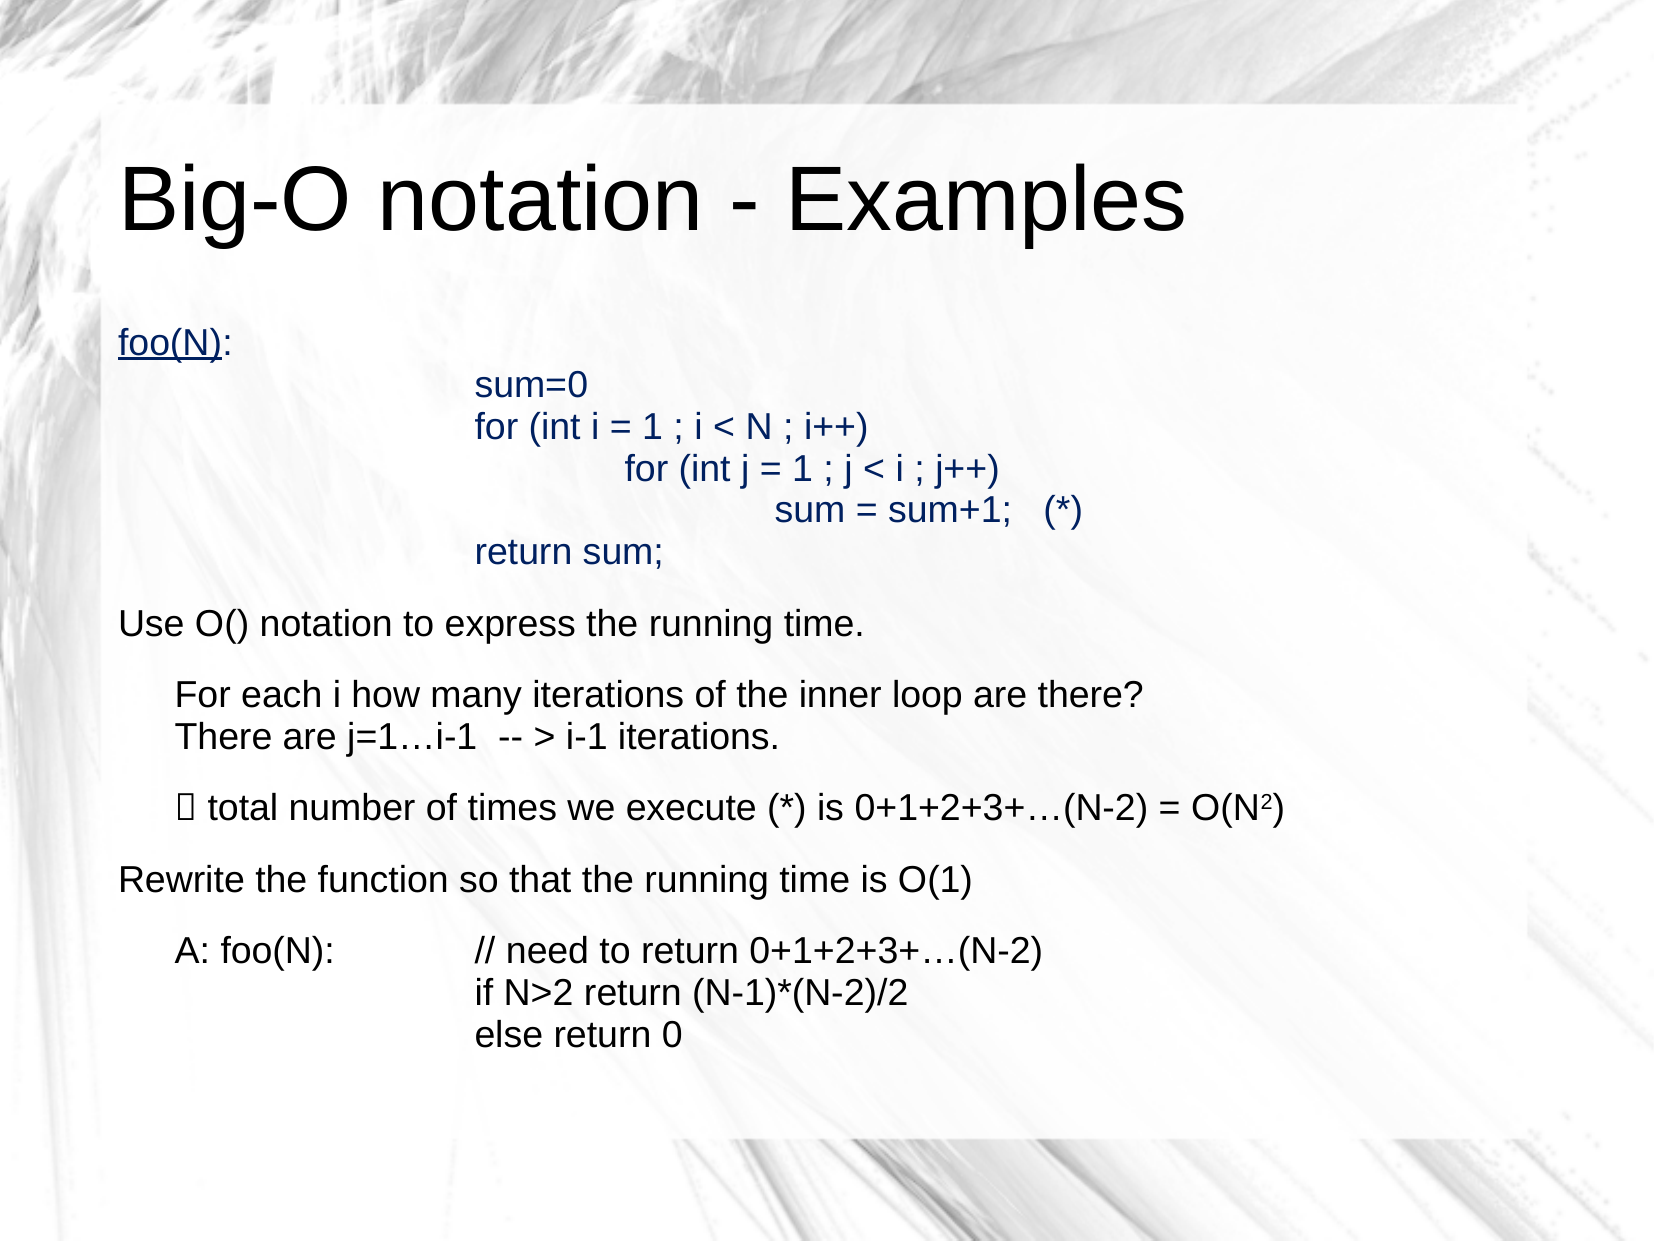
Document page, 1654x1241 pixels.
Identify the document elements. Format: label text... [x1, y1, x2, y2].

title Big-O notation - Examples [118, 112, 1506, 281]
list foo(N): sum=0 for (int i = 1 ; i < N ; i++) for (int j = 1 ; j < i ; j++) sum = sum+1; (*) return sum; Use O() notation to express the running time. For each i how many iterations of the inner loop are there? There are j=1…i-1 -- > i-1 iterations.  total number of times we execute (*) is 0+1+2+3+…(N-2) = O(N2) Rewrite the function so that the running time is O(1) A: foo(N): // need to return 0+1+2+3+…(N-2) if N>2 return (N-1)*(N-2)/2 else return 0 [118, 319, 1571, 1109]
picture [0, 0, 1654, 1241]
